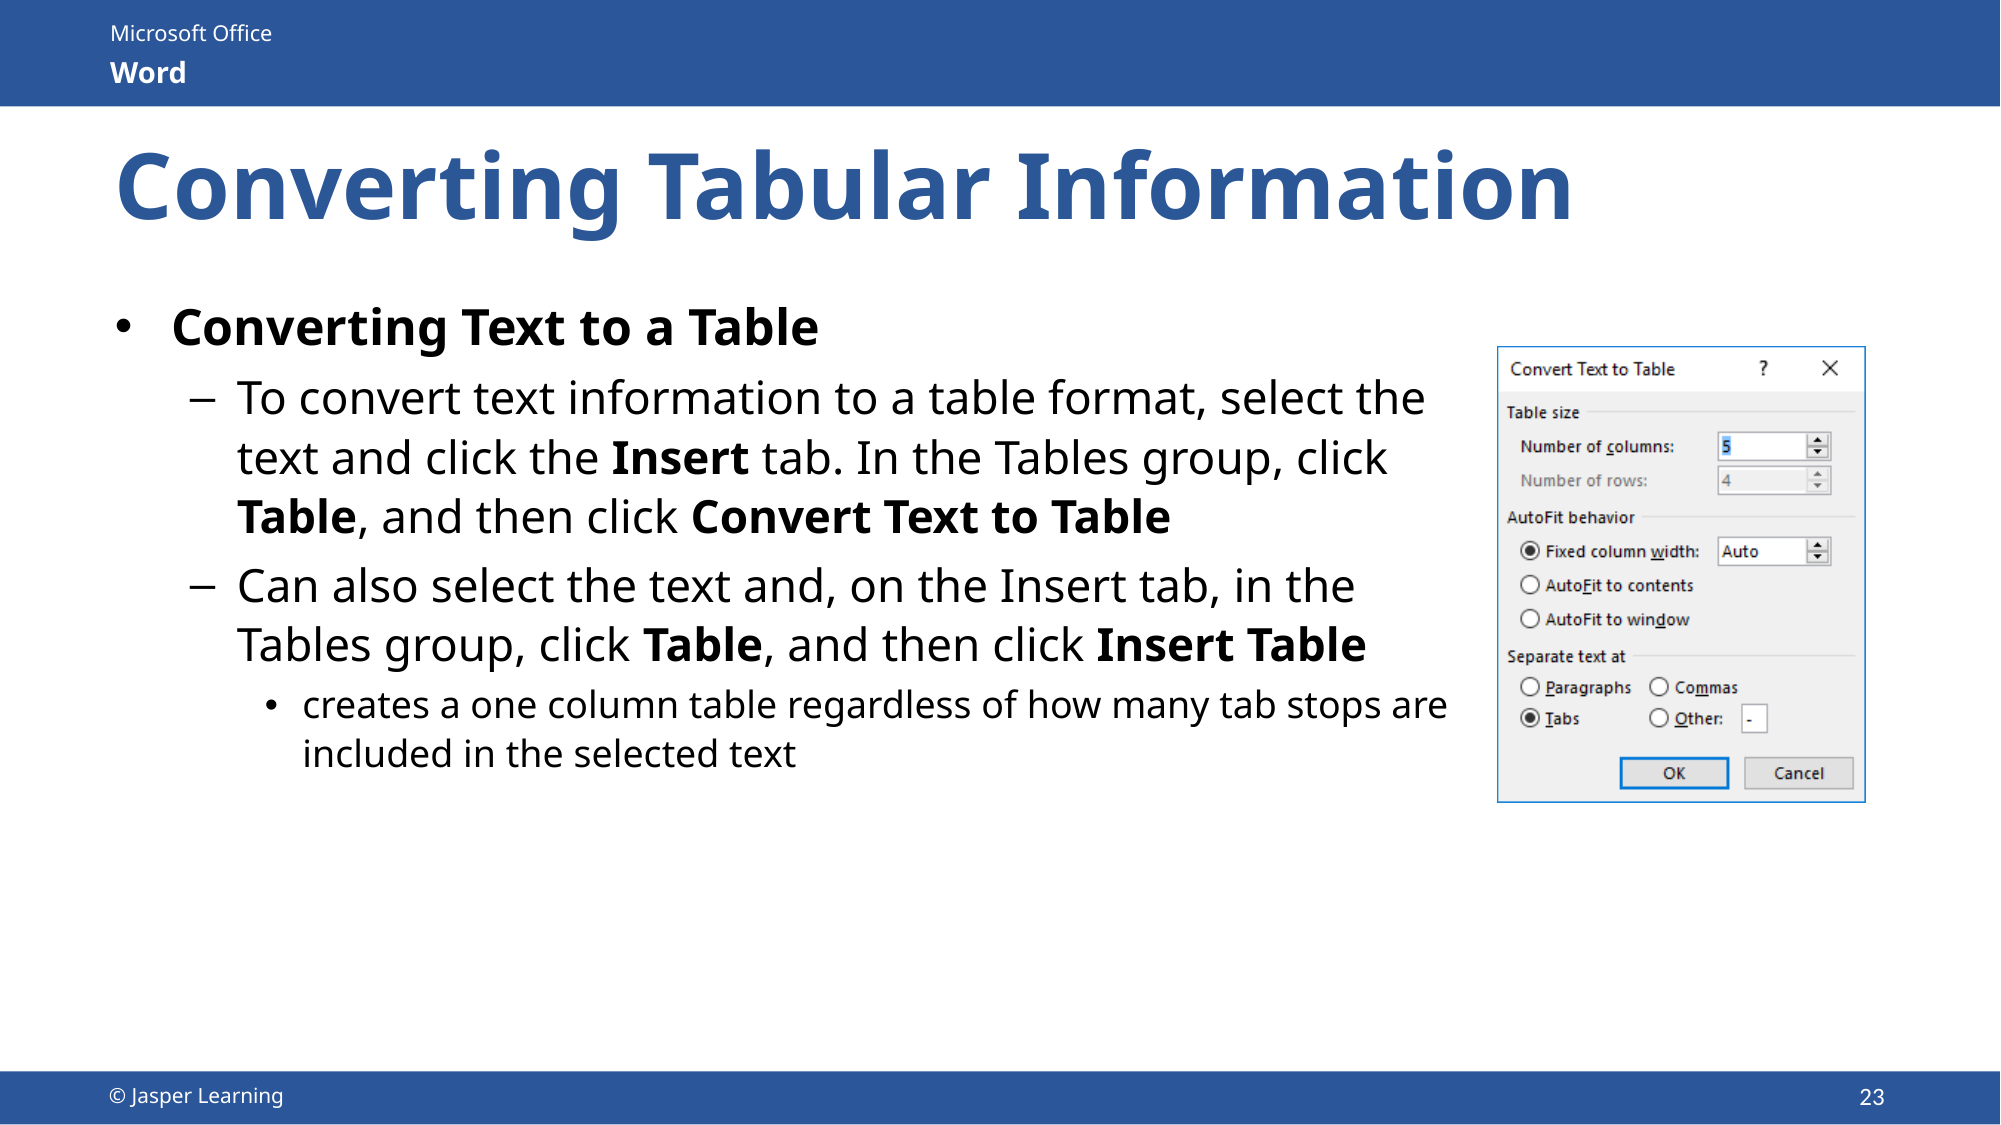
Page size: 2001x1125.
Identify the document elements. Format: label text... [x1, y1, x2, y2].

footer © Jasper Learning [94, 1066, 769, 1125]
title Converting Tabular Information [99, 118, 1866, 248]
slide_number 23 [1433, 1065, 1900, 1125]
picture [1497, 346, 1866, 803]
list Converting Text to a Table To convert text information to a table format, select the text and click the Insert tab. In the Tables group, click Table, and then click Convert Text to Table Can also select the text and, on the Insert tab, in the Tables group, click Table, and then click Insert Table creates a one column table regardless of how many tab stops are included in the selected text [99, 283, 1473, 1026]
